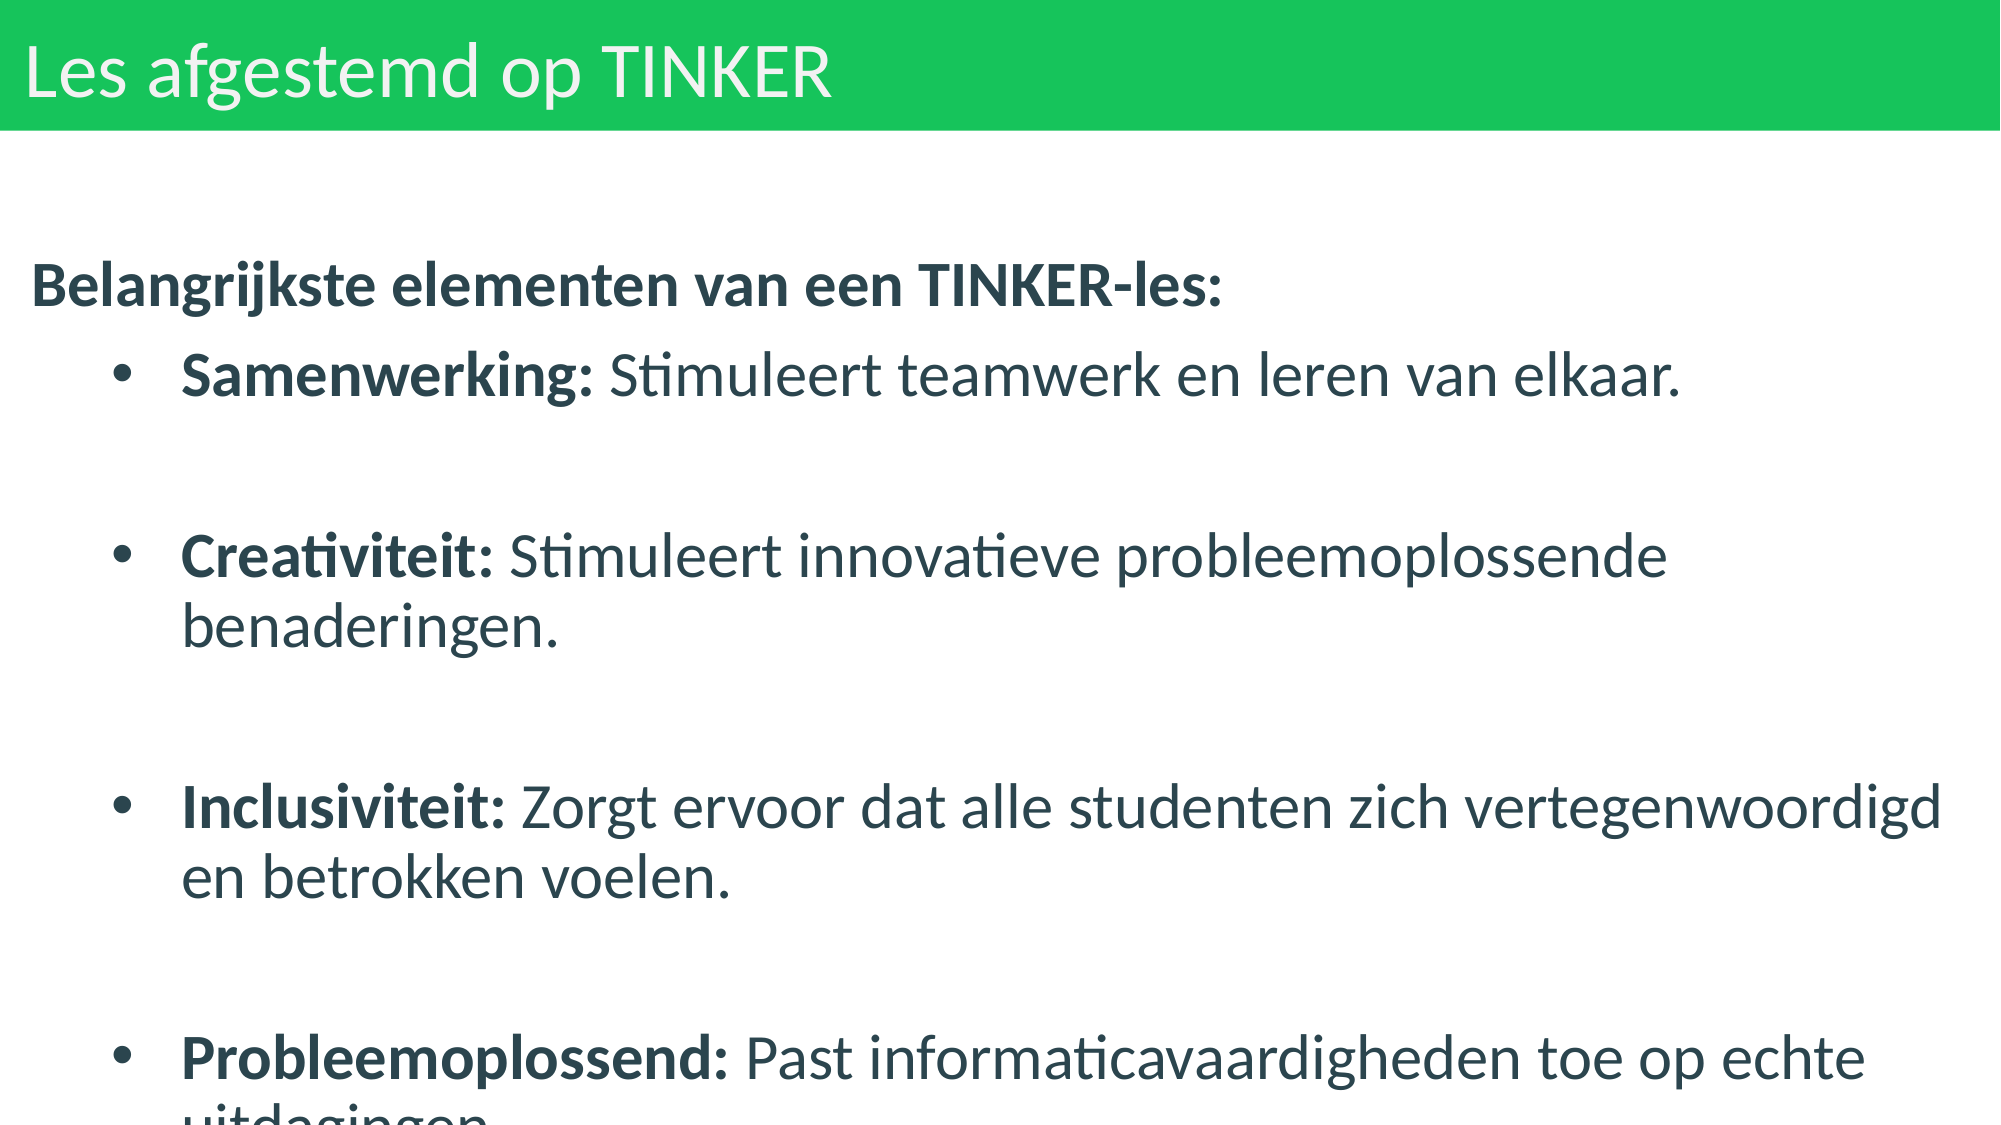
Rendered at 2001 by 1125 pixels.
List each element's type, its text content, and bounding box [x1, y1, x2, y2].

title Les afgestemd op TINKER [16, 13, 1976, 131]
list Belangrijkste elementen van een TINKER-les: Samenwerking: Stimuleert teamwerk en leren van elkaar. Creativiteit: Stimuleert innovatieve probleemoplossende benaderingen. Inclusiviteit: Zorgt ervoor dat alle studenten zich vertegenwoordigd en betrokken voelen. Probleemoplossend: Past informaticavaardigheden toe op echte uitdagingen. [16, 144, 1976, 1108]
